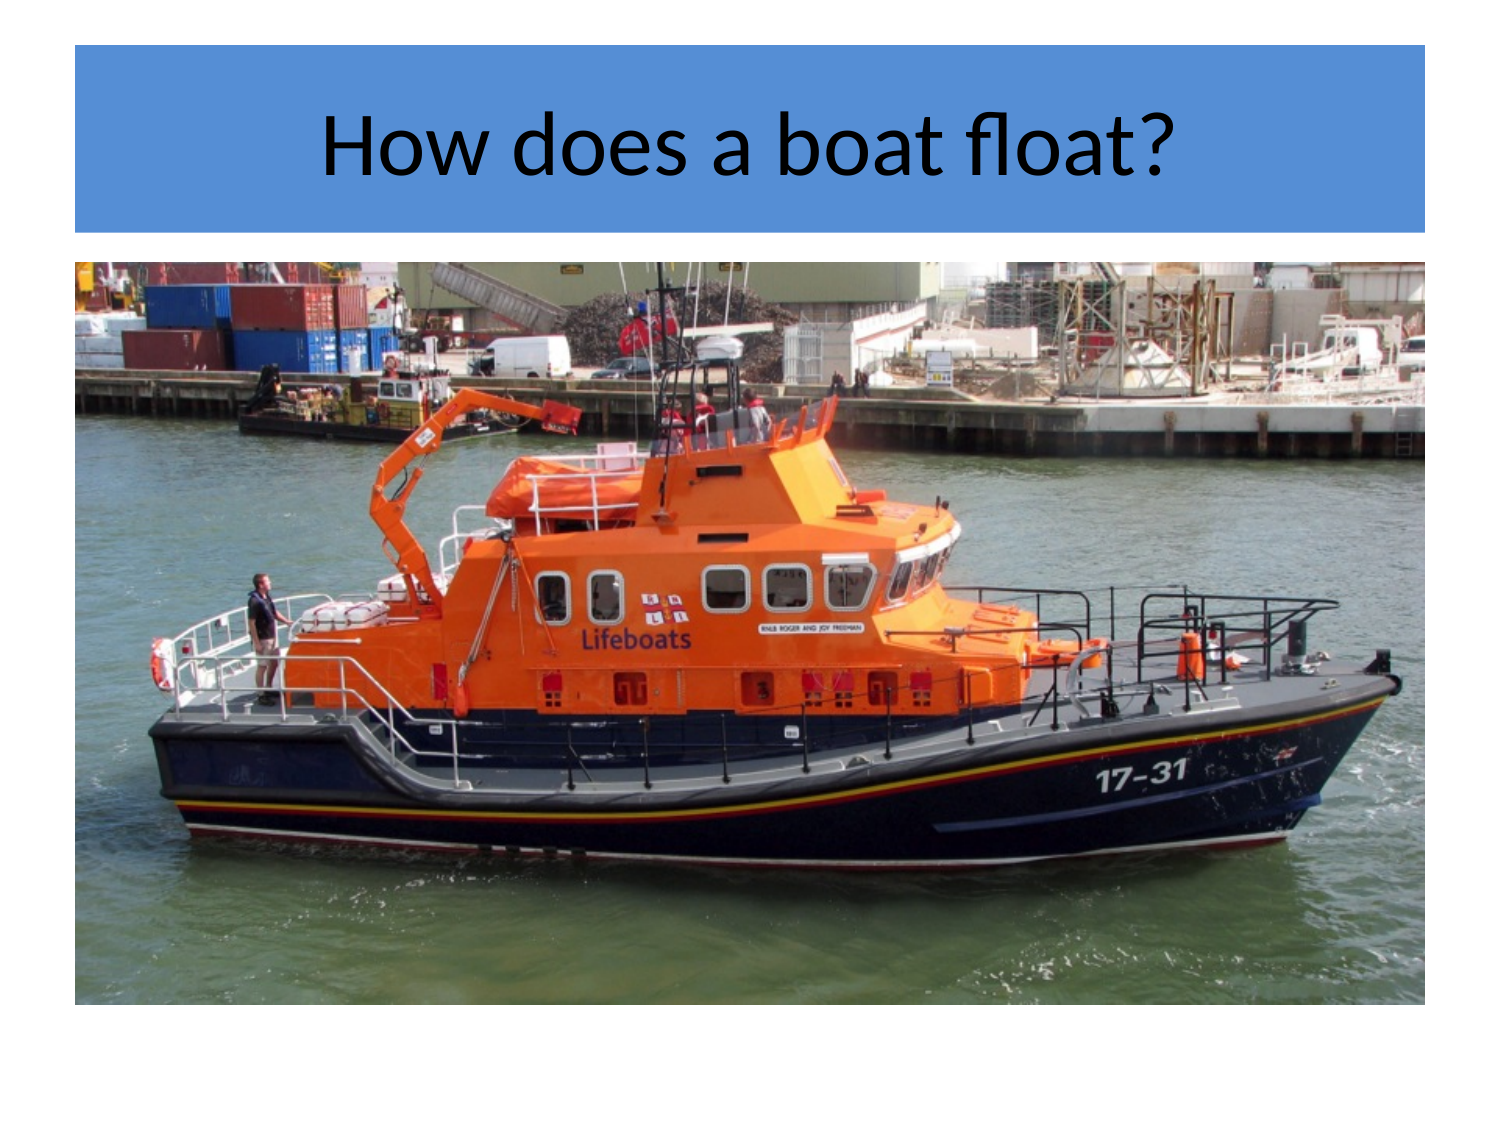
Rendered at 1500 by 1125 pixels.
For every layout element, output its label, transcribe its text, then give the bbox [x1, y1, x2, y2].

title How does a boat float? [75, 45, 1425, 233]
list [74, 262, 1426, 1006]
